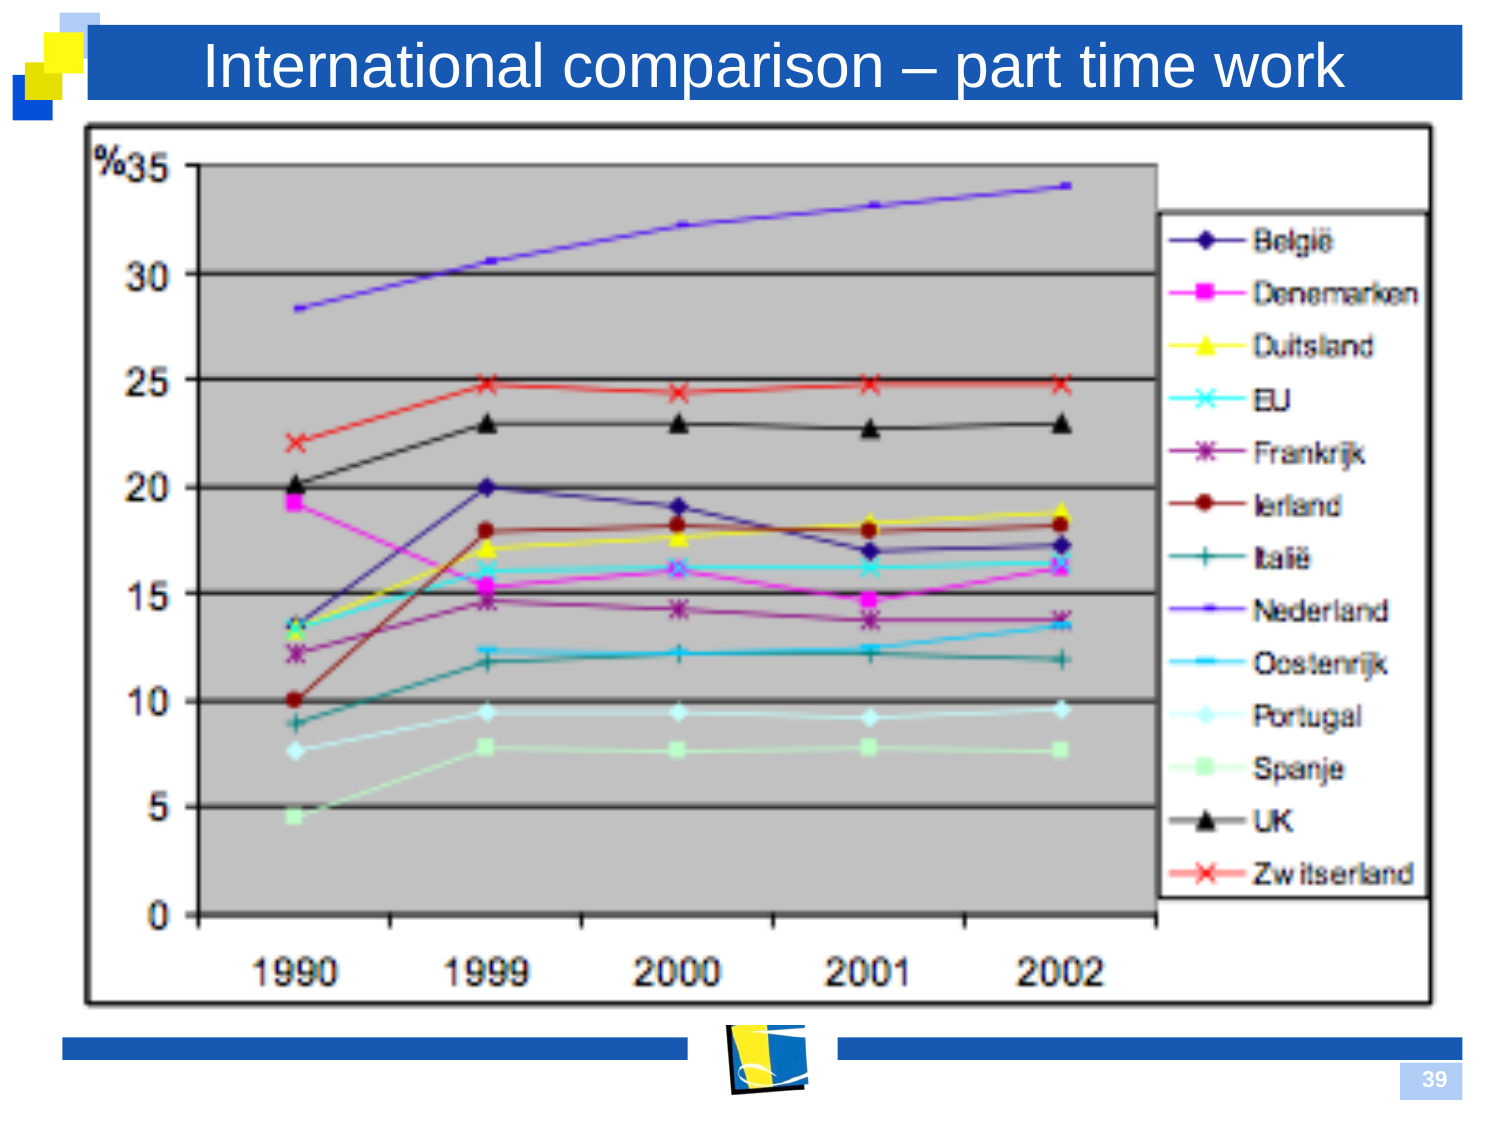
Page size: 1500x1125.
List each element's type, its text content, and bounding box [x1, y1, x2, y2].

slide_number 39 [1399, 1062, 1463, 1101]
picture [59, 112, 1461, 1026]
title International comparison – part time work [87, 24, 1463, 101]
